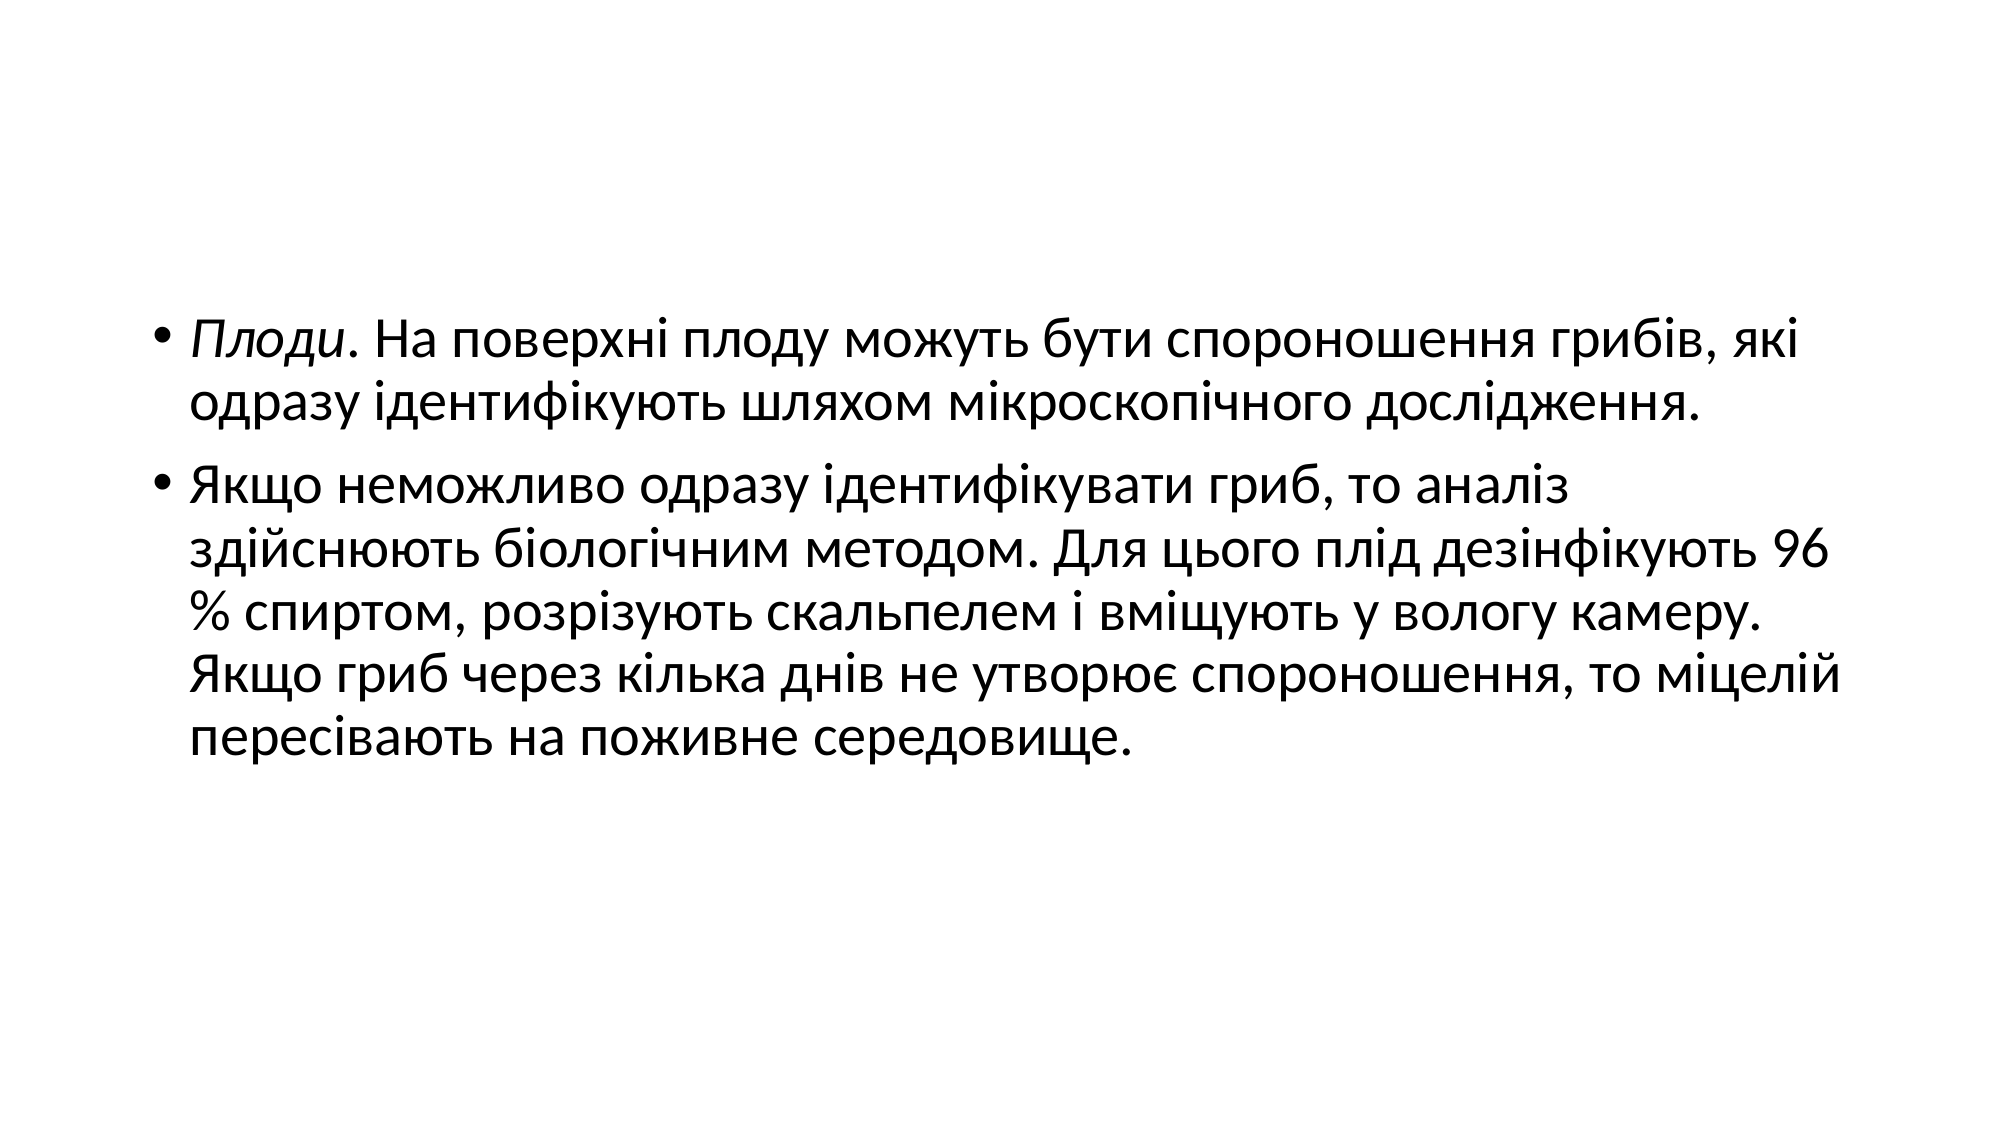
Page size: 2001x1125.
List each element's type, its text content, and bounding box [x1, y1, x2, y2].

list Плоди. На поверхні плоду можуть бути спороношення грибів, які одразу ідентифікують шляхом мікроскопічного дослідження. Якщо неможливо одразу ідентифікувати гриб, то аналіз здійснюють біологічним методом. Для цього плід дезінфікують 96 % спиртом, розрізують скальпелем і вміщують у вологу камеру. Якщо гриб через кілька днів не утворює спороношення, то міцелій пересівають на поживне середовище. [137, 299, 1863, 1014]
